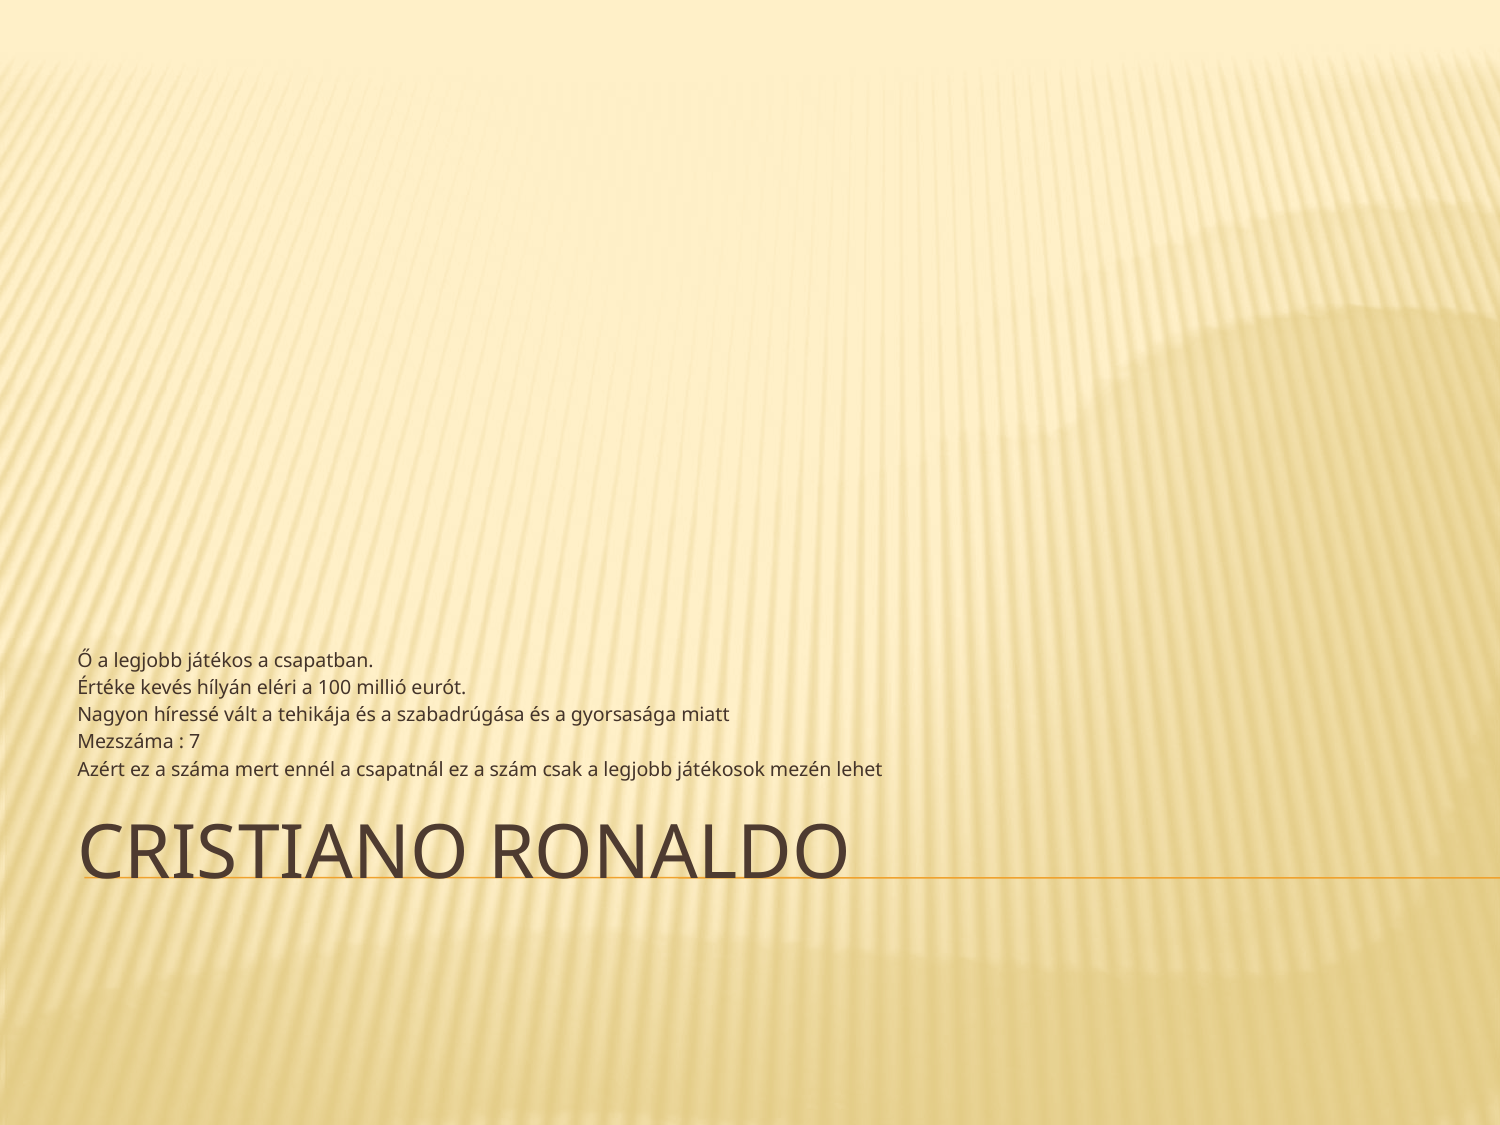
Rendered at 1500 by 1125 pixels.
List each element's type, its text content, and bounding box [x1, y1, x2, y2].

title Cristiano Ronaldo [62, 796, 1450, 997]
subtitle Ő a legjobb játékos a csapatban. Értéke kevés hílyán eléri a 100 millió eurót. Nagyon híressé vált a tehikája és a szabadrúgása és a gyorsasága miatt Mezszáma : 7 Azért ez a száma mert ennél a csapatnál ez a szám csak a legjobb játékosok mezén lehet [62, 637, 1450, 788]
